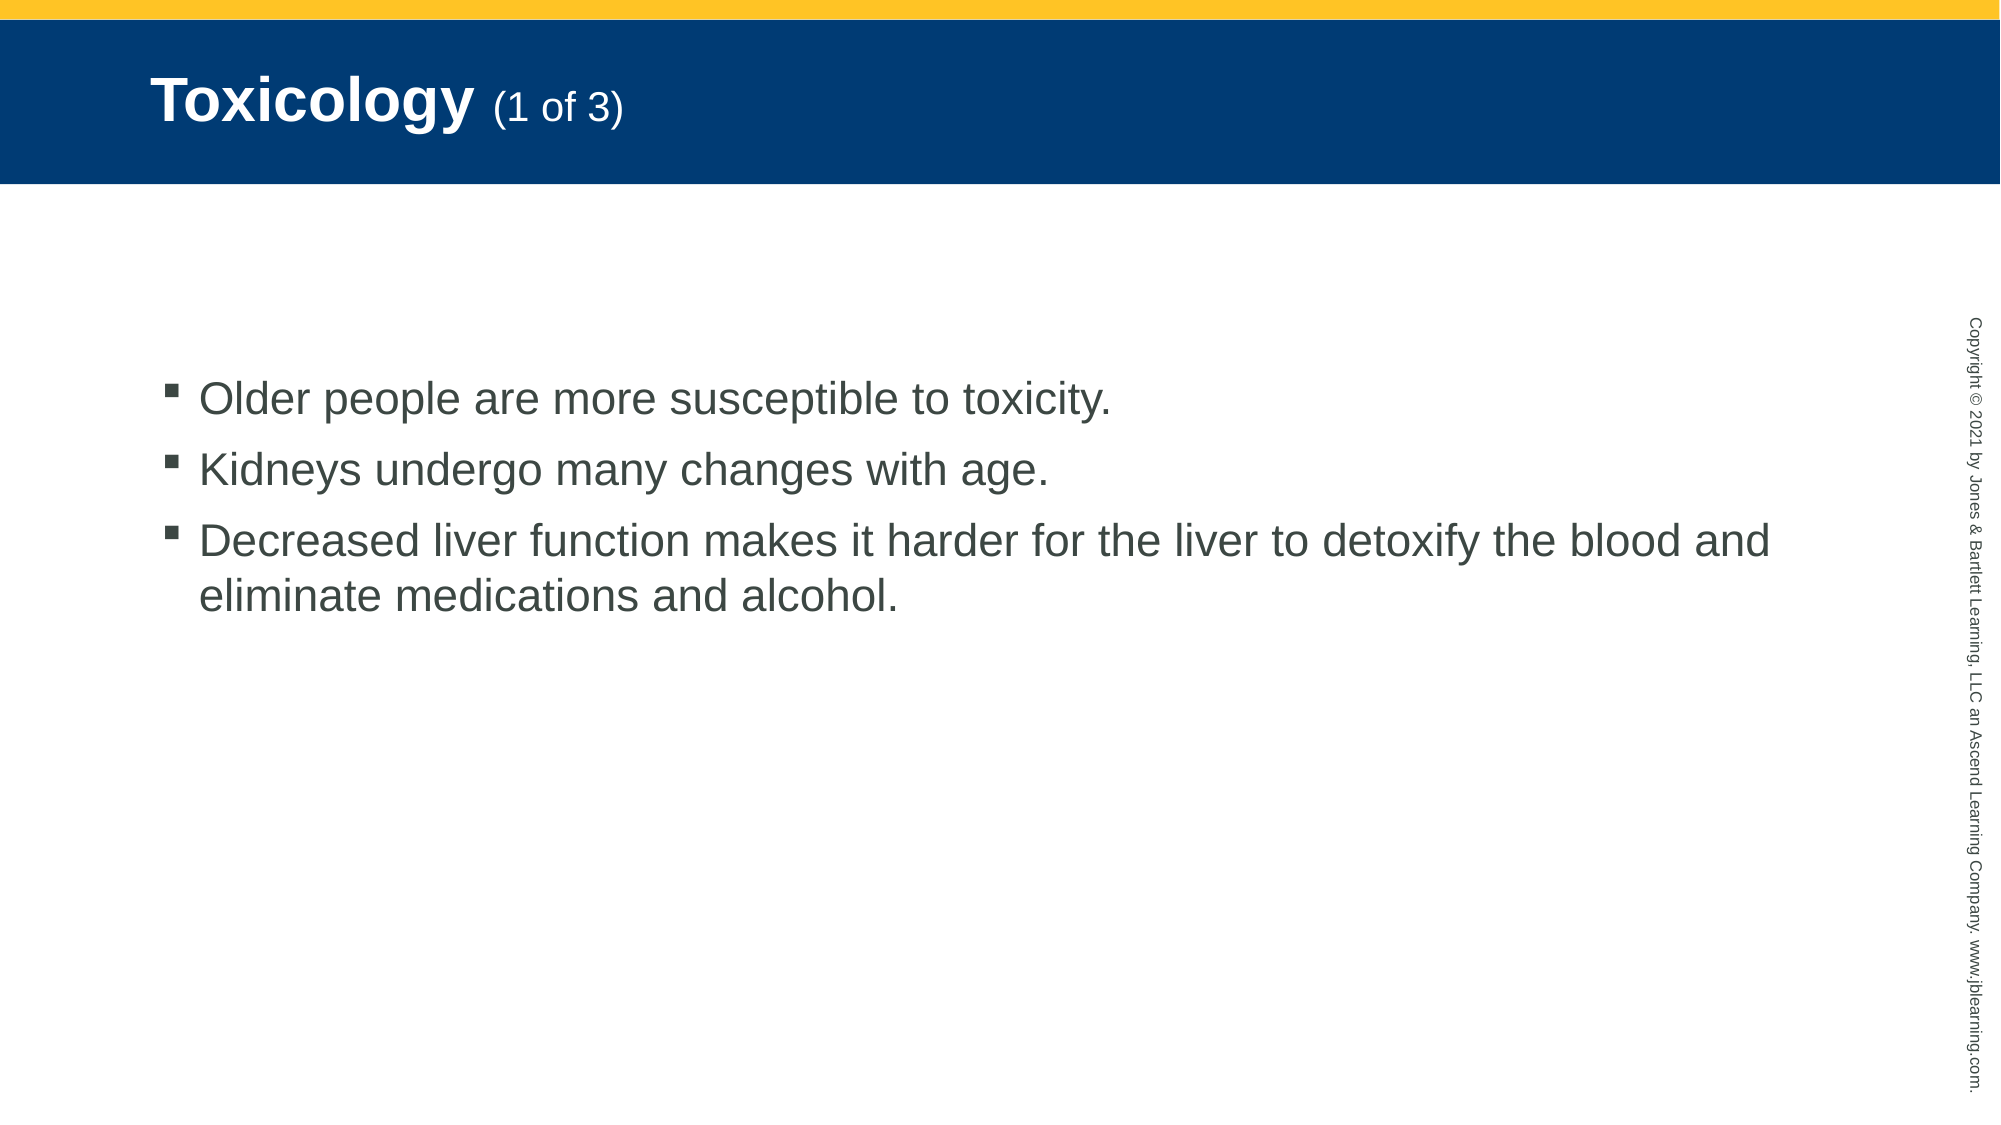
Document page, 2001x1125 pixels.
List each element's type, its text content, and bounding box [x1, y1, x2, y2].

title Toxicology (1 of 3) [0, 19, 2000, 185]
list Older people are more susceptible to toxicity. Kidneys undergo many changes with age. Decreased liver function makes it harder for the liver to detoxify the blood and eliminate medications and alcohol. [146, 361, 1859, 1016]
